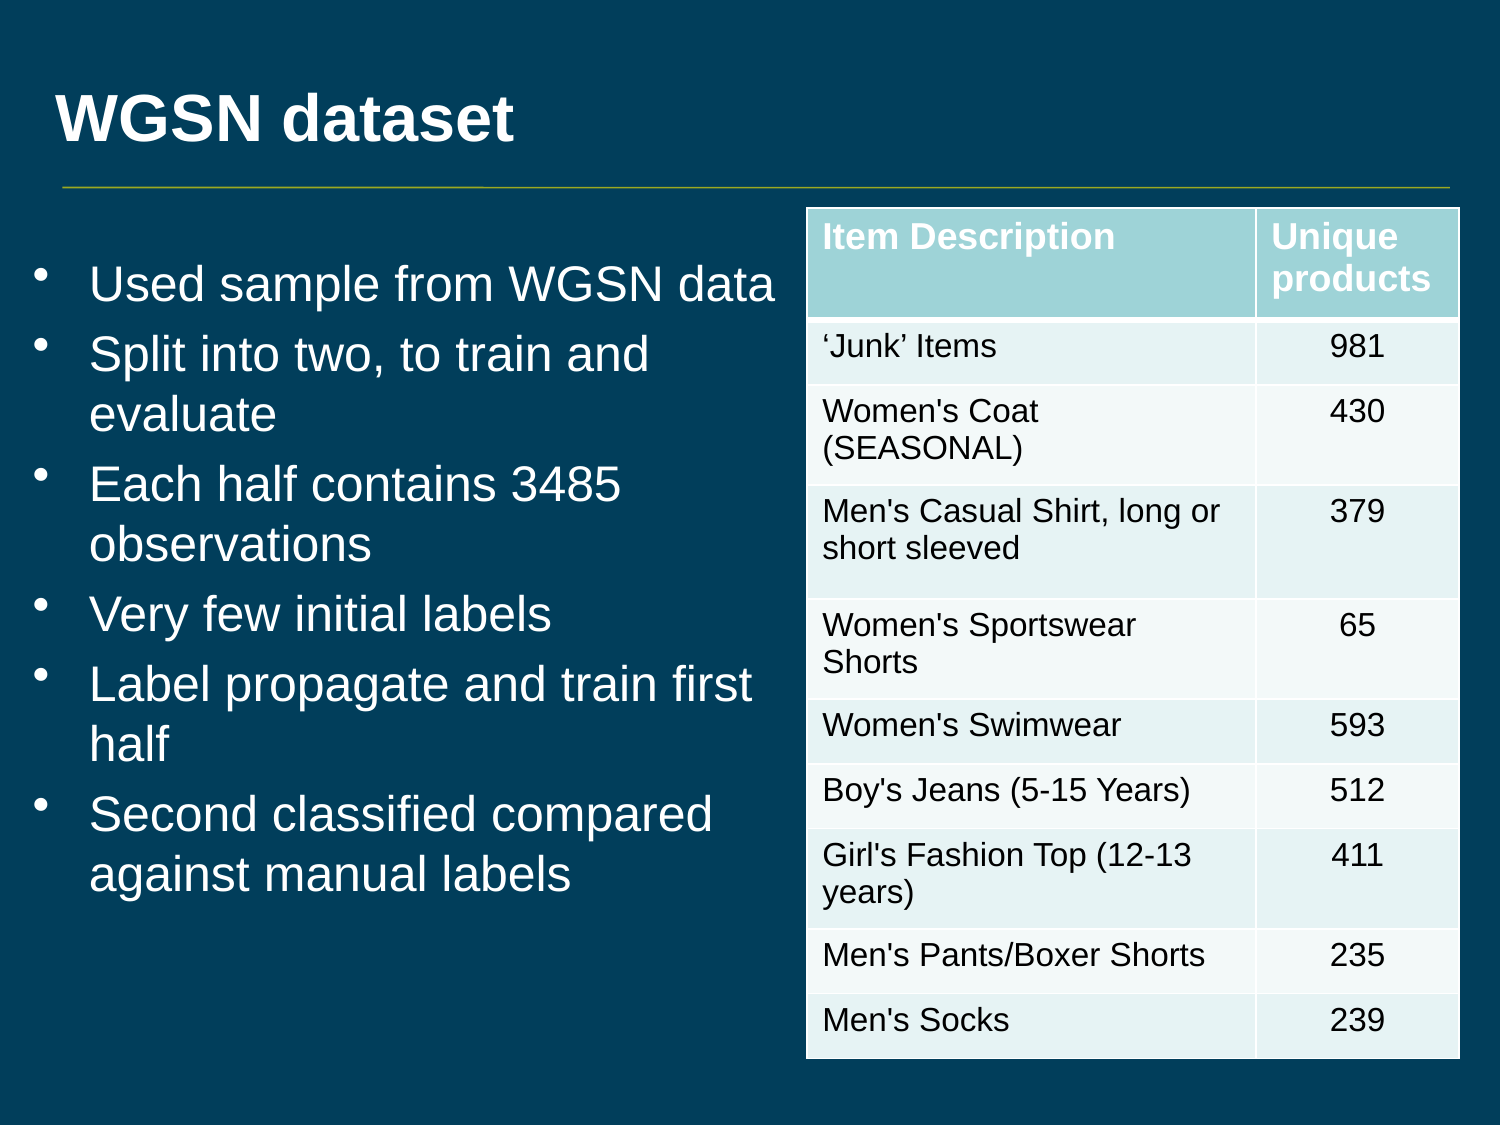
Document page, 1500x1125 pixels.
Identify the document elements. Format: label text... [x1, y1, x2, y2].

table_cell 512 [1257, 765, 1458, 828]
table_cell Women's Swimwear [808, 700, 1255, 763]
table_cell Men's Pants/Boxer Shorts [808, 930, 1255, 993]
table_cell Men's Casual Shirt, long or short sleeved [808, 486, 1255, 598]
table_header Item Description [808, 209, 1255, 317]
table_cell ‘Junk’ Items [808, 323, 1255, 384]
table_cell Girl's Fashion Top (12-13 years) [808, 829, 1255, 928]
list Used sample from WGSN data Split into two, to train and evaluate Each half contains 3485 observations Very few initial labels Label propagate and train first half Second classified compared against manual labels [17, 243, 806, 994]
table_cell 593 [1257, 700, 1458, 763]
table_cell Women's Sportswear Shorts [808, 600, 1255, 698]
title WGSN dataset [40, 5, 1500, 224]
table_header Unique products [1257, 209, 1458, 317]
table_cell 411 [1257, 829, 1458, 928]
table_cell 981 [1257, 323, 1458, 384]
table_cell 379 [1257, 486, 1458, 598]
table_cell 65 [1257, 600, 1458, 698]
table_cell Women's Coat (SEASONAL) [808, 386, 1255, 484]
table_cell 430 [1257, 386, 1458, 484]
table_cell Boy's Jeans (5-15 Years) [808, 765, 1255, 828]
table_cell 239 [1257, 994, 1458, 1058]
table_cell 235 [1257, 930, 1458, 993]
table_cell Men's Socks [808, 994, 1255, 1058]
